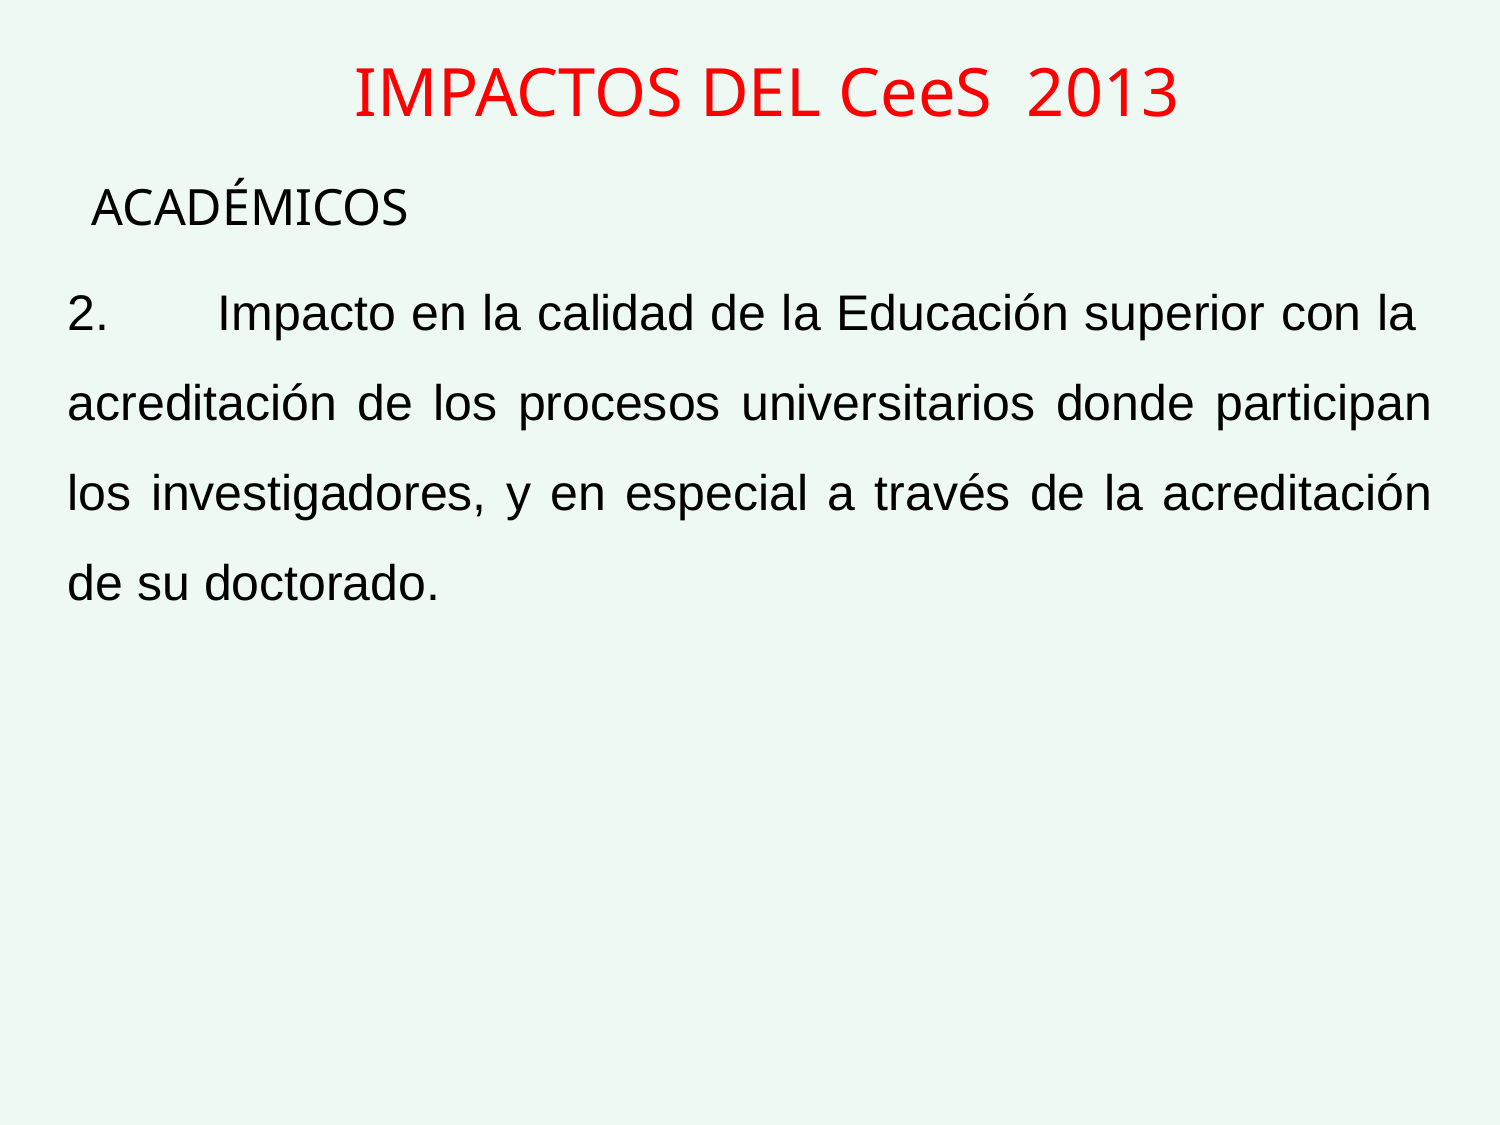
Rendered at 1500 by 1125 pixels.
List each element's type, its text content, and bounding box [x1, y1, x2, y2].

text_box ACADÉMICOS [76, 167, 467, 243]
text_box IMPACTOS DEL CeeS 2013 [206, 42, 1330, 138]
text_box 2. Impacto en la calidad de la Educación superior con la acreditación de los procesos universitarios donde participan los investigadores, y en especial a través de la acreditación de su doctorado. [53, 243, 1447, 619]
